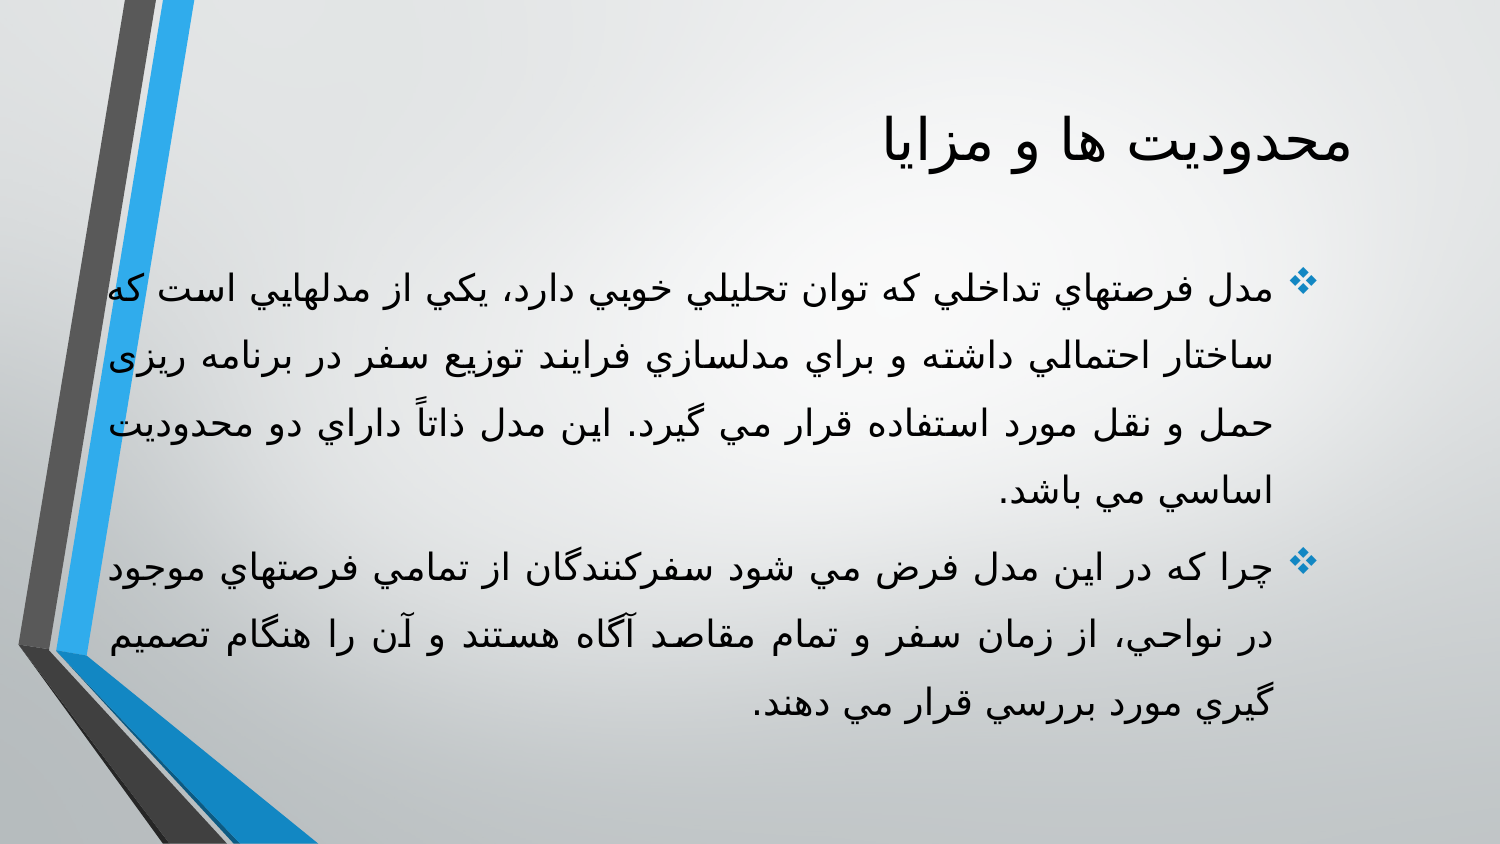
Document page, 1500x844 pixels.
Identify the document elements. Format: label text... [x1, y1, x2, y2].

title محدودیت ها و مزایا [786, 0, 1370, 187]
list مدل فرصتهاي تداخلي كه توان تحليلي خوبي دارد، يكي از مدلهايي است كه ساختار احتمالي داشته و براي مدلسازي فرايند توزيع سفر در برنامه ريزی حمل و نقل مورد استفاده قرار مي گيرد. اين مدل ذاتاً داراي دو محدوديت اساسي مي باشد. چرا كه در اين مدل فرض مي شود سفركنندگان از تمامي فرصتهاي موجود در نواحي، از زمان سفر و تمام مقاصد آگاه هستند و آن را هنگام تصميم گيري مورد بررسي قرار مي دهند. [91, 225, 1336, 782]
